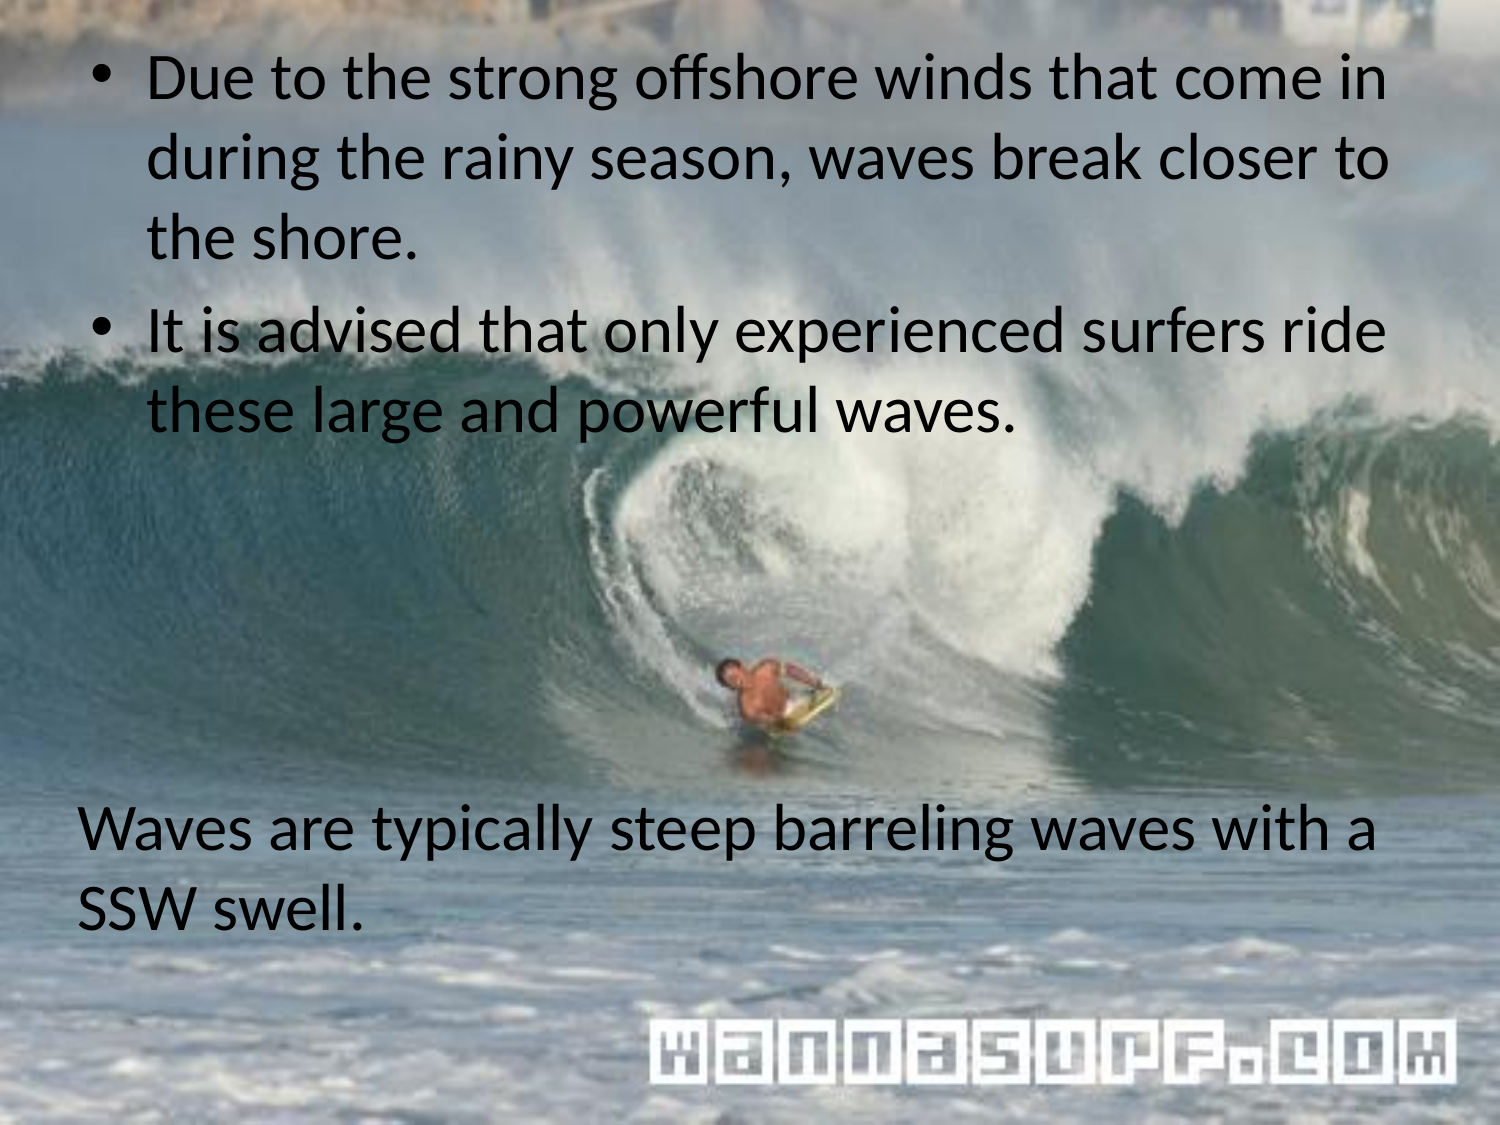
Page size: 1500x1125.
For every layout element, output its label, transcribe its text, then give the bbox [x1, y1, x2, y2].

picture [0, 0, 1500, 1125]
text_box Waves are typically steep barreling waves with a SSW swell. [62, 776, 1413, 997]
list Due to the strong offshore winds that come in during the rainy season, waves break closer to the shore. It is advised that only experienced surfers ride these large and powerful waves. [75, 24, 1425, 500]
